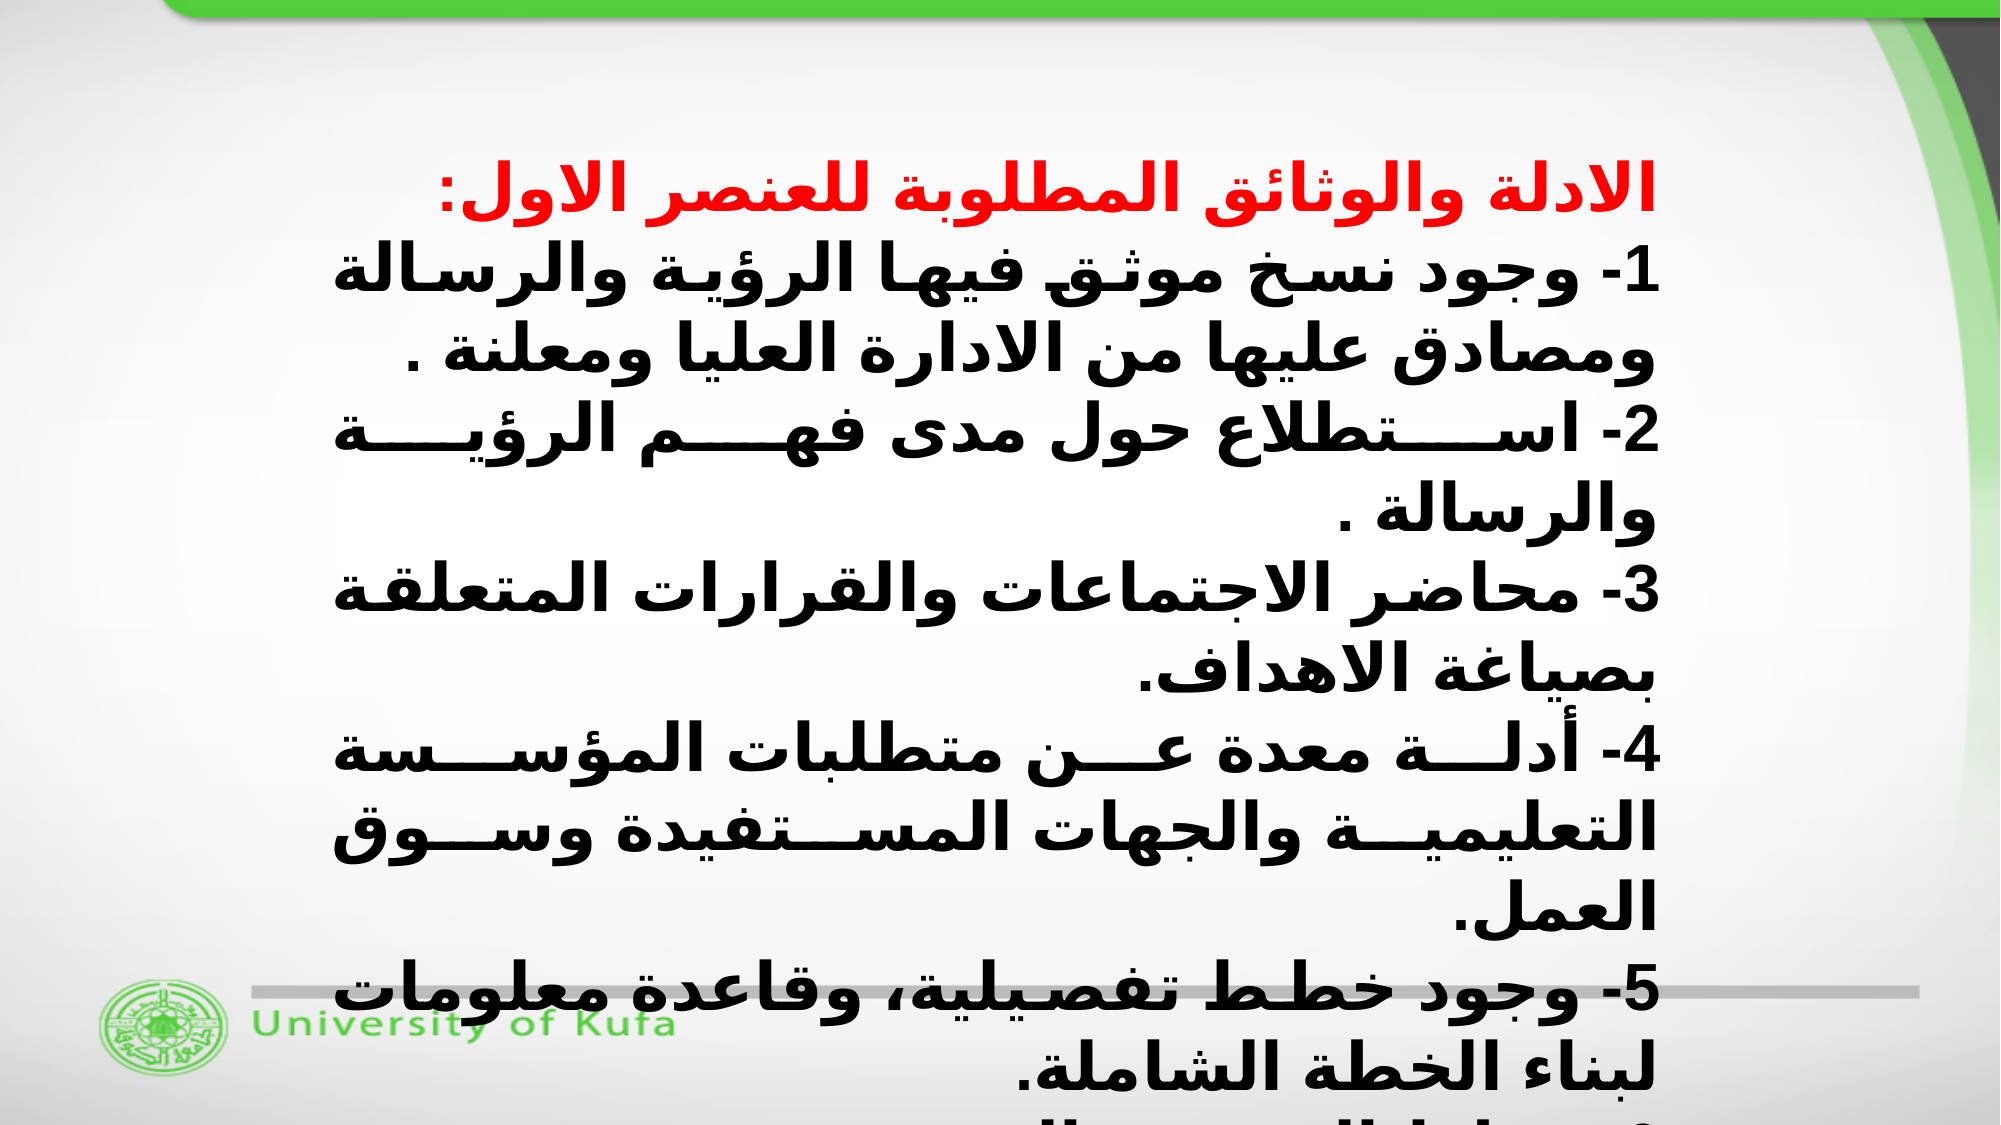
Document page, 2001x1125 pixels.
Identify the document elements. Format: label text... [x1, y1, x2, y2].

picture [0, 0, 2000, 1125]
text_box الادلة والوثائق المطلوبة للعنصر الاول: 1- وجود نسخ موثق فيها الرؤية والرسالة ومصادق عليها من الادارة العليا ومعلنة . 2- استطلاع حول مدى فهم الرؤية والرسالة . 3- محاضر الاجتماعات والقرارات المتعلقة بصياغة الاهداف. 4- أدلة معدة عن متطلبات المؤسسة التعليمية والجهات المستفيدة وسوق العمل. 5- وجود خطط تفصيلية، وقاعدة معلومات لبناء الخطة الشاملة. 6- خطط التحسين المستمر. [316, 137, 1675, 1125]
